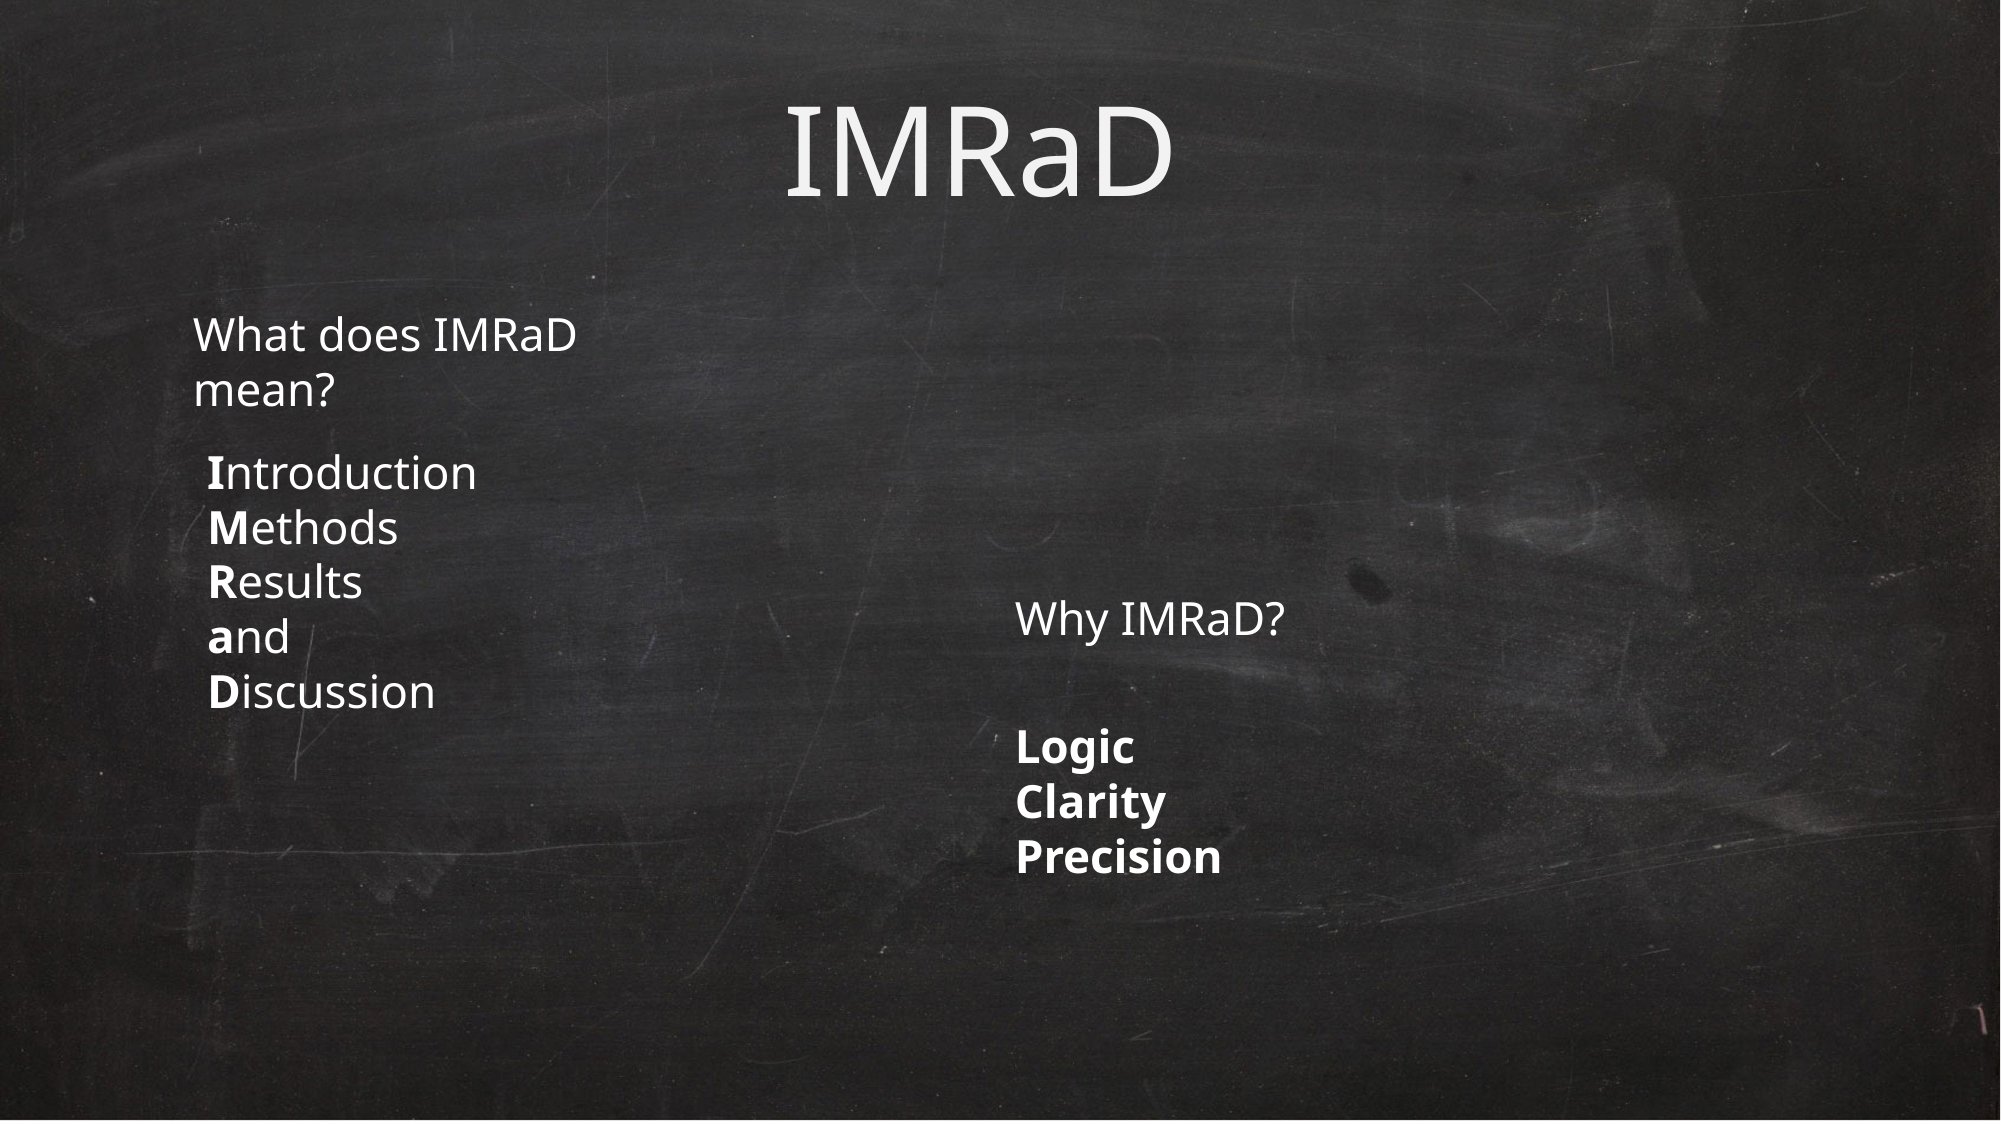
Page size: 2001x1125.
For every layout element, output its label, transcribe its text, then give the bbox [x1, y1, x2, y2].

picture [0, 0, 2001, 1125]
title IMRaD [231, 63, 1732, 232]
text_box Introduction Methods Results and Discussion [192, 435, 618, 726]
text_box Logic Clarity Precision [999, 710, 1322, 890]
text_box What does IMRaD mean? [178, 298, 735, 423]
text_box Why IMRaD? [999, 582, 1556, 653]
